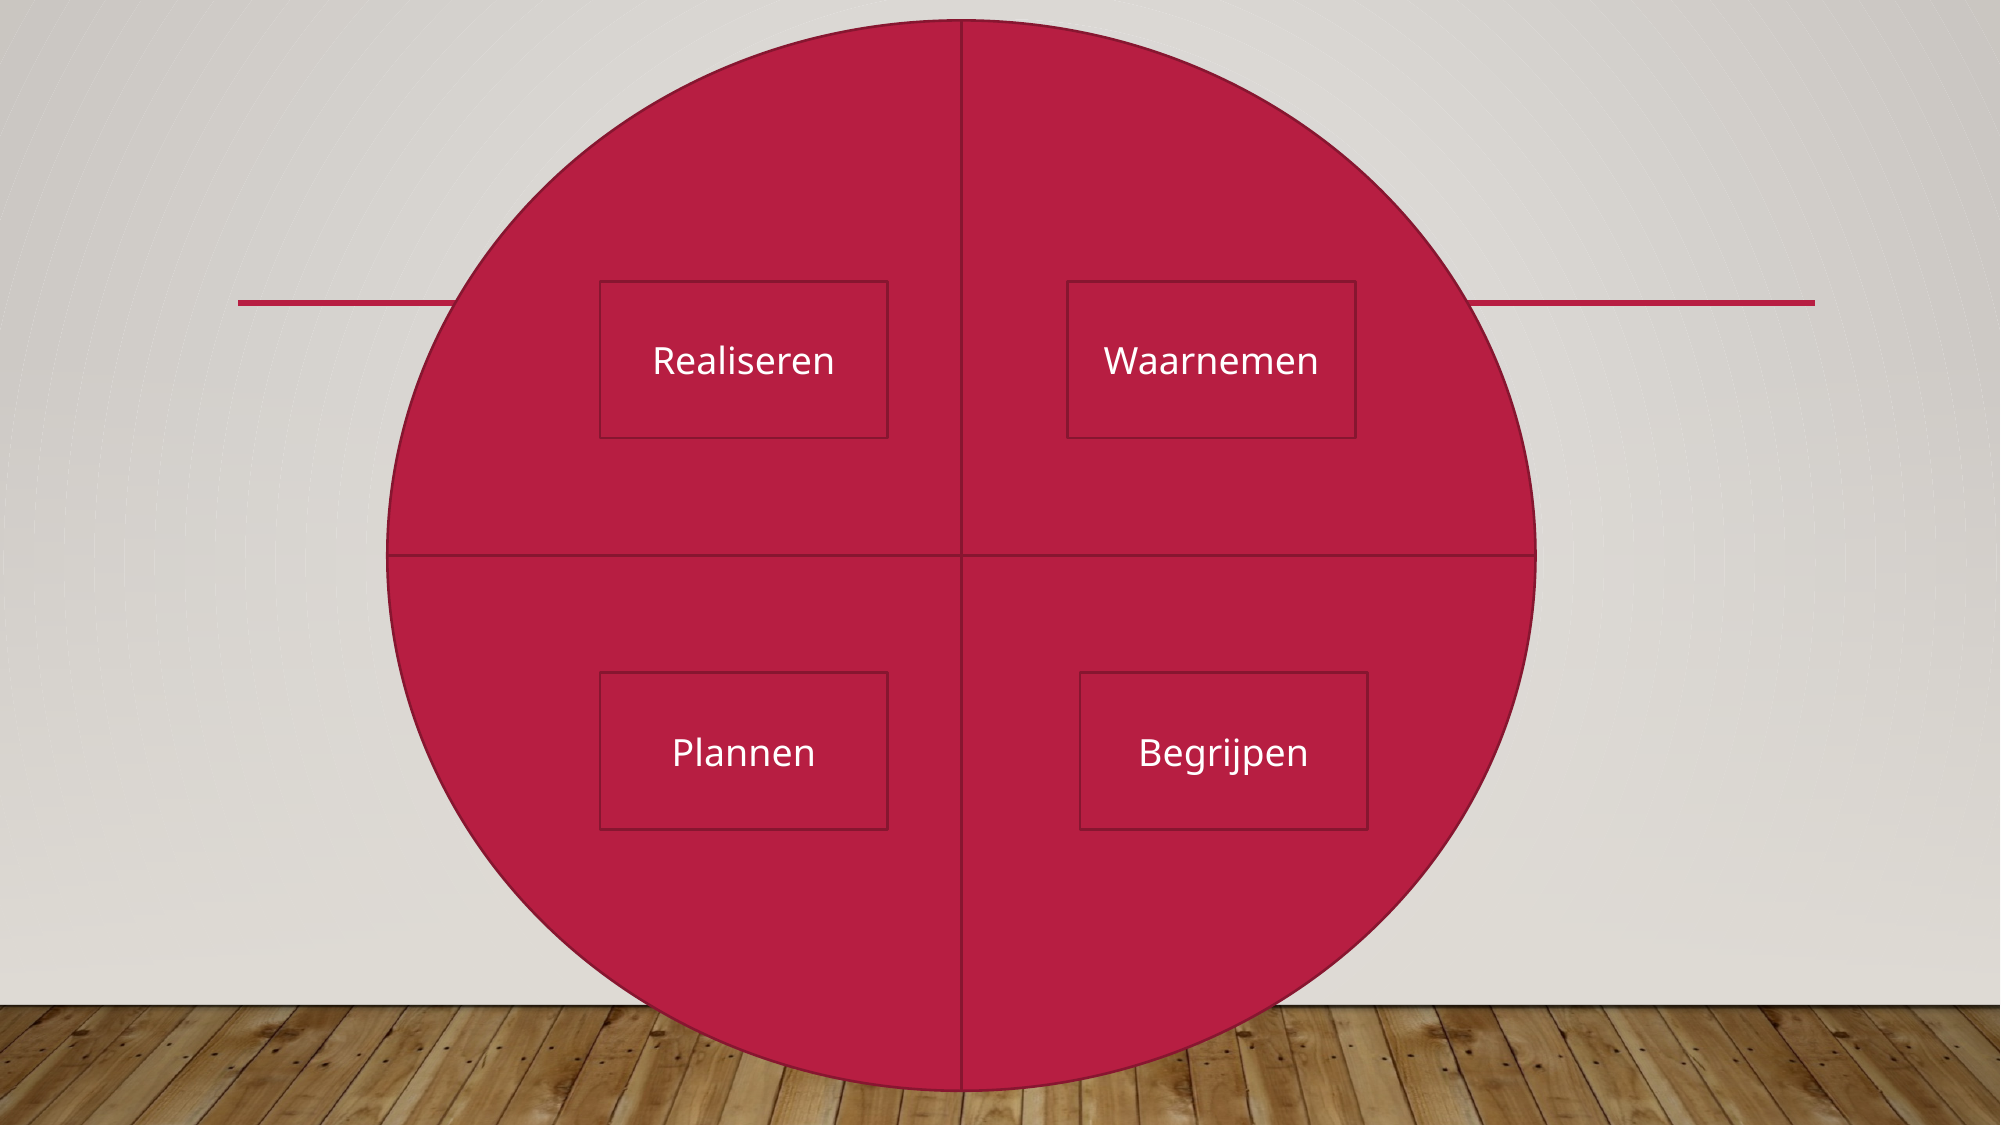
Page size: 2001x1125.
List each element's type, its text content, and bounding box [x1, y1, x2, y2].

text_box Plannen [599, 671, 889, 831]
text_box [385, 19, 1537, 1093]
picture [0, 1005, 2000, 1125]
text_box Waarnemen [1066, 280, 1357, 439]
text_box Realiseren [599, 280, 889, 439]
text_box Begrijpen [1079, 671, 1369, 831]
